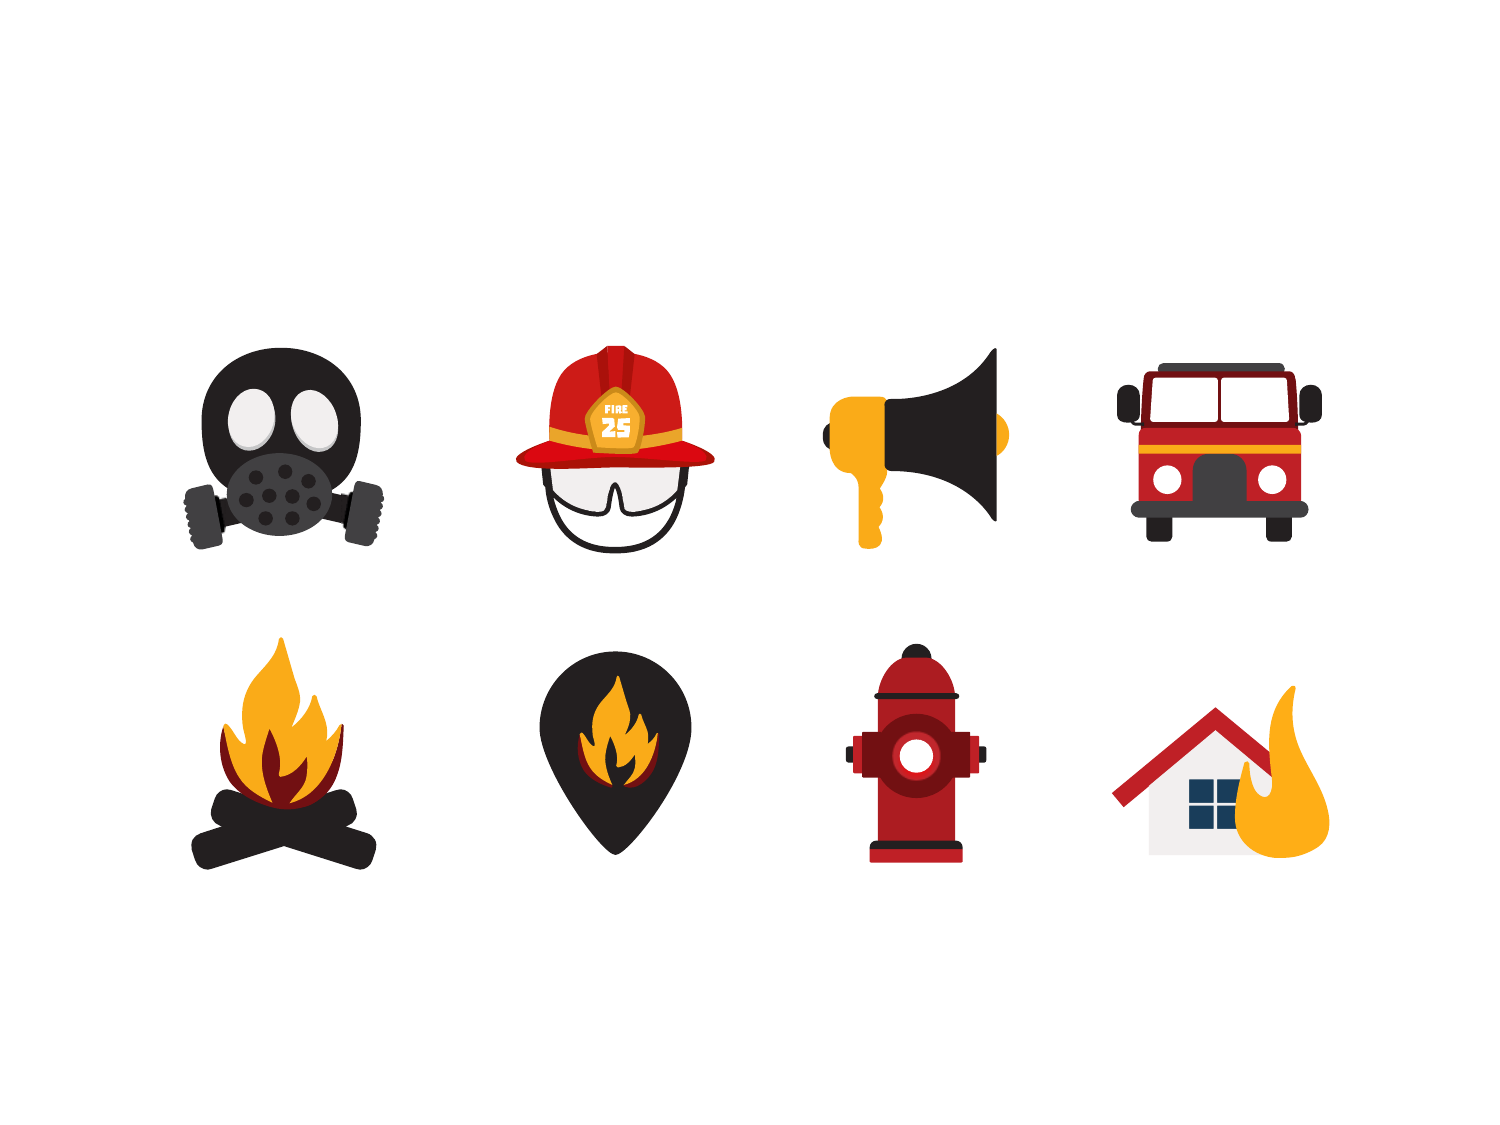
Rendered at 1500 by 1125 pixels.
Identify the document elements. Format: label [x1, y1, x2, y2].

text_box [182, 345, 1332, 870]
